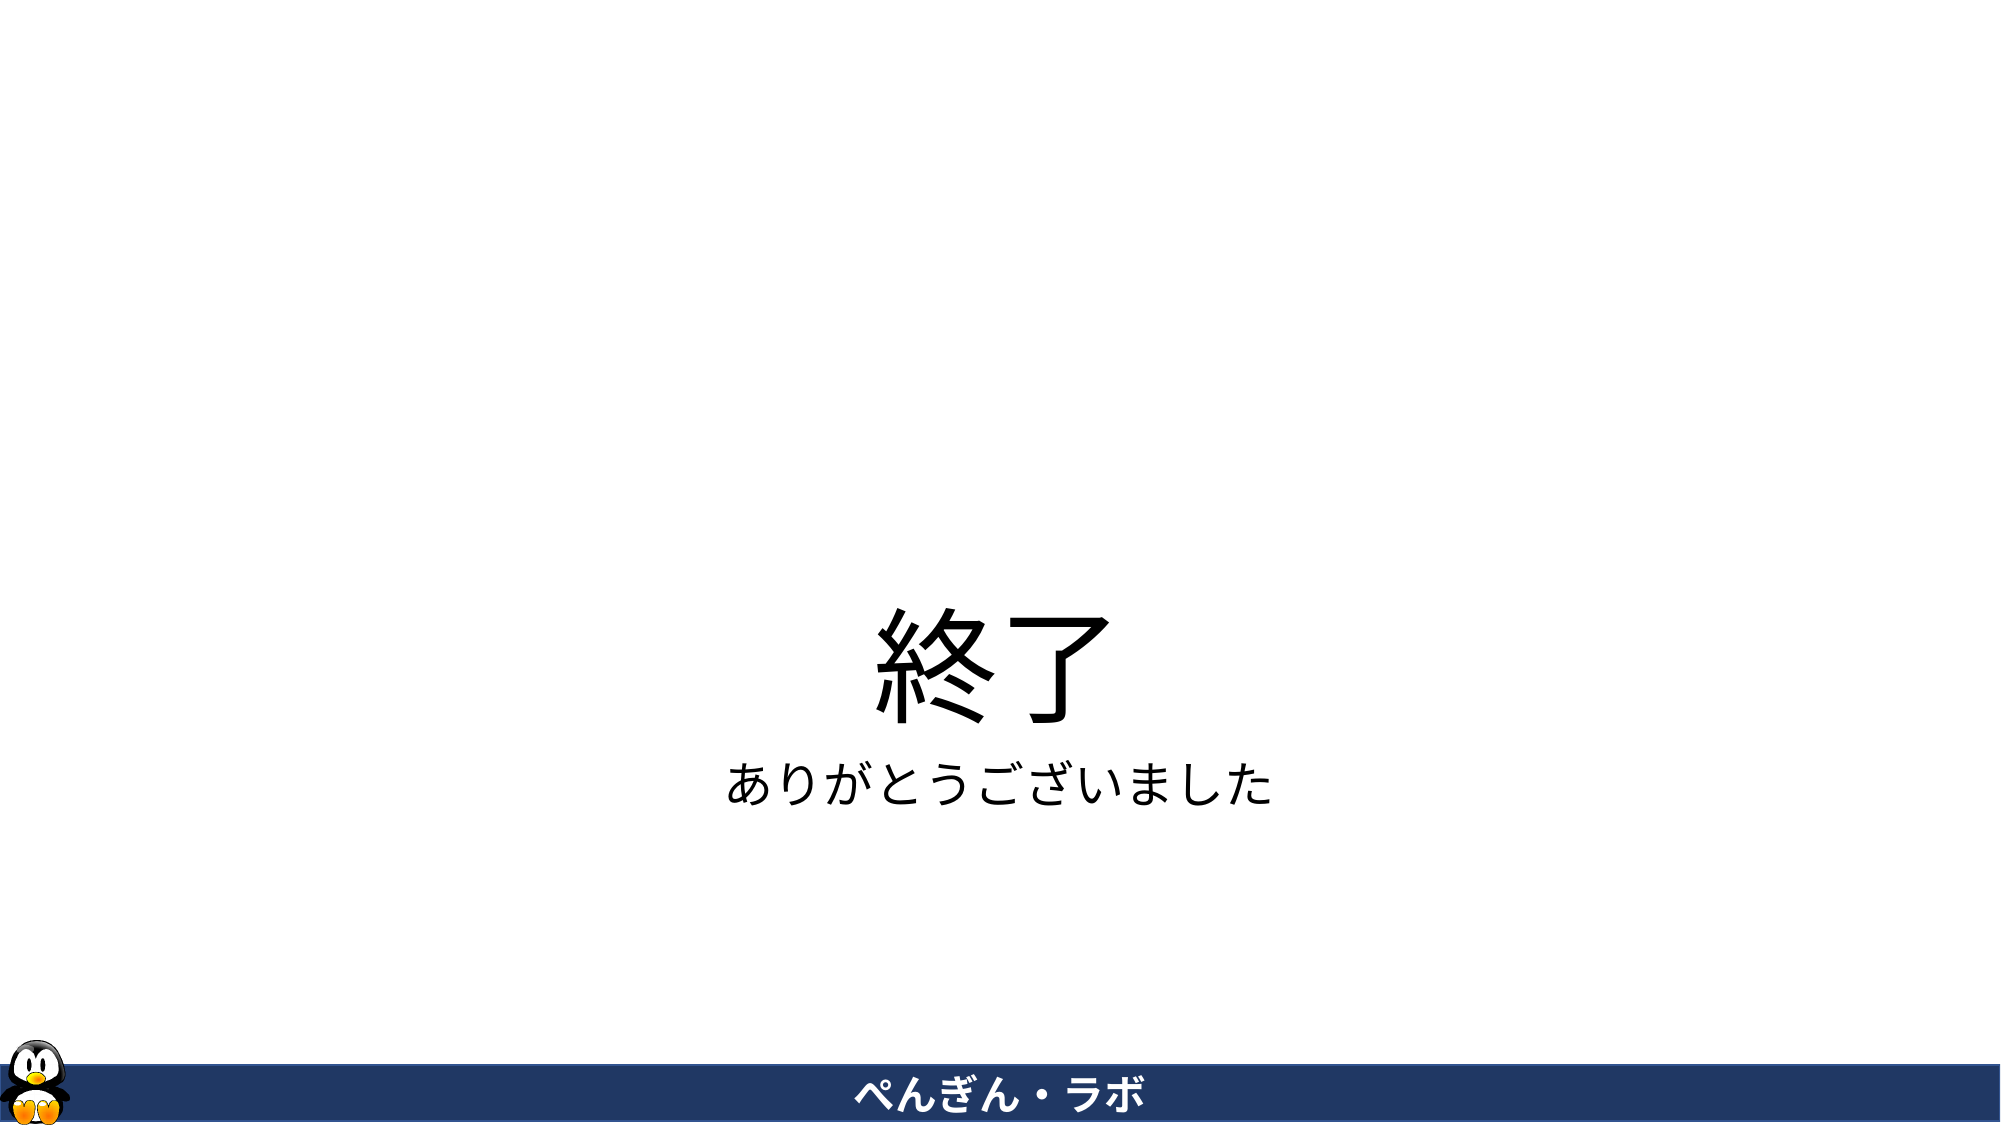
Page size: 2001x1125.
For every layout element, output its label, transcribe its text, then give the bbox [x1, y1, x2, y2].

list ありがとうございました [136, 752, 1862, 999]
title 終了 [136, 280, 1862, 749]
picture [0, 1040, 70, 1125]
